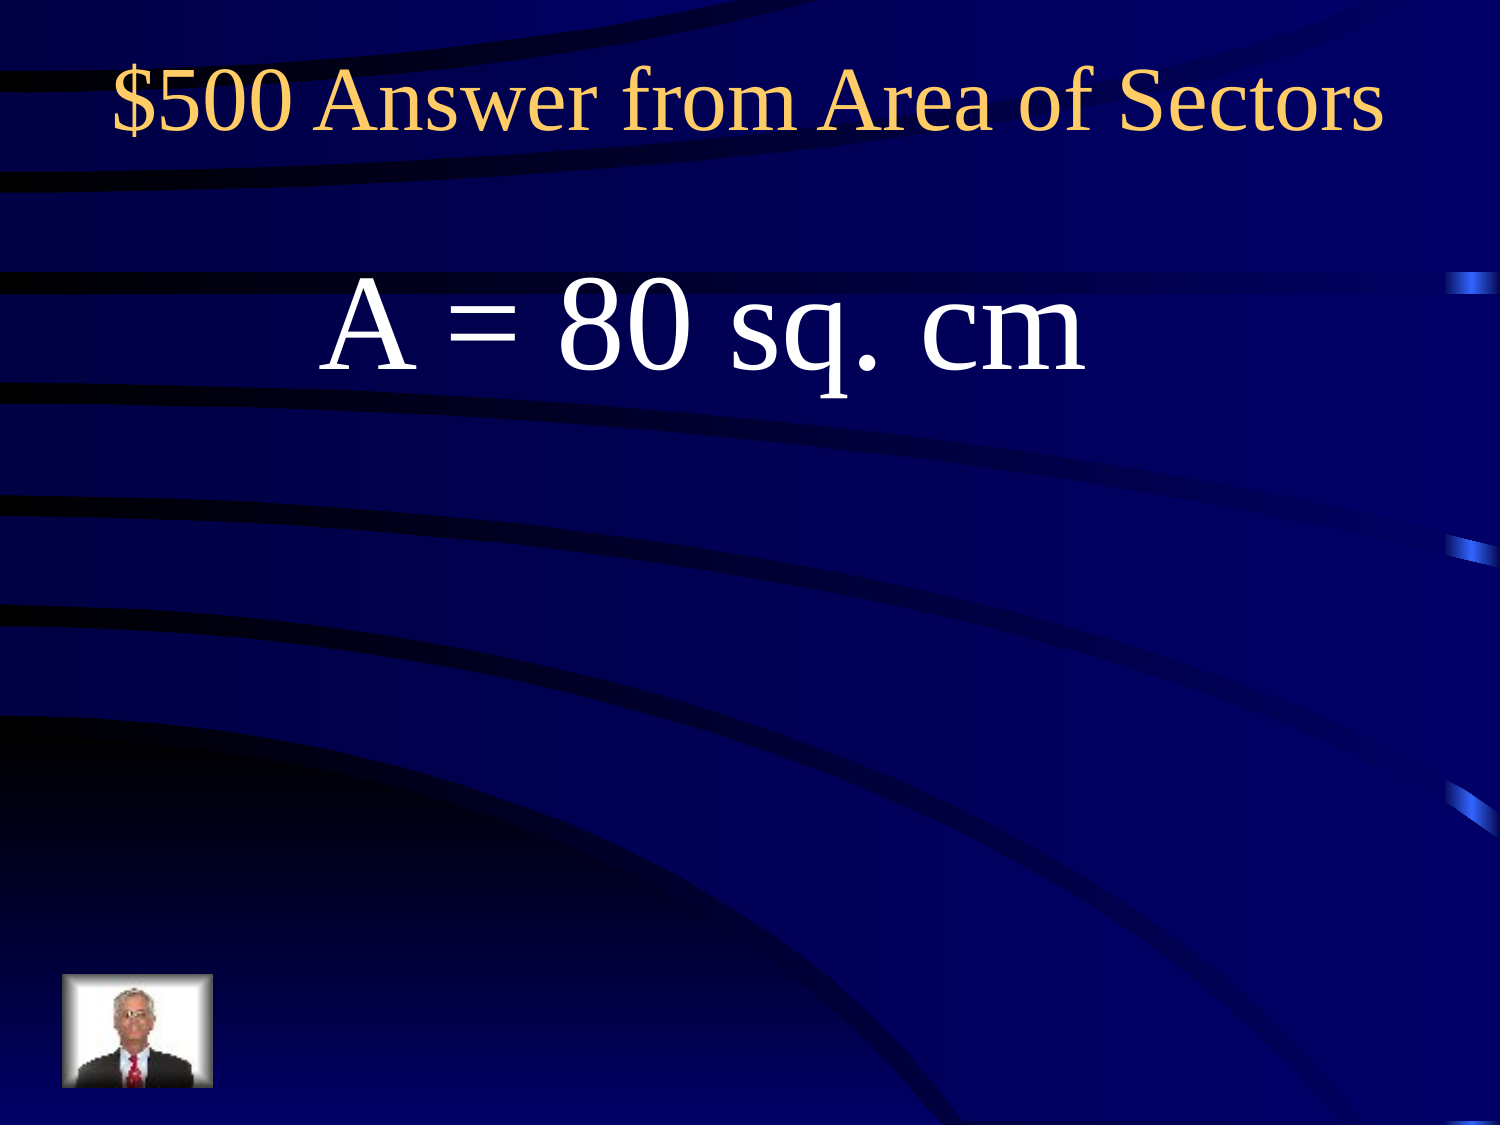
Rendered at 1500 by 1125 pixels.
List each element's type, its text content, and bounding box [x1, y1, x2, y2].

text_box A = 80 sq. cm [303, 224, 1103, 405]
title $500 Answer from Area of Sectors [0, 0, 1500, 188]
picture [62, 974, 213, 1088]
